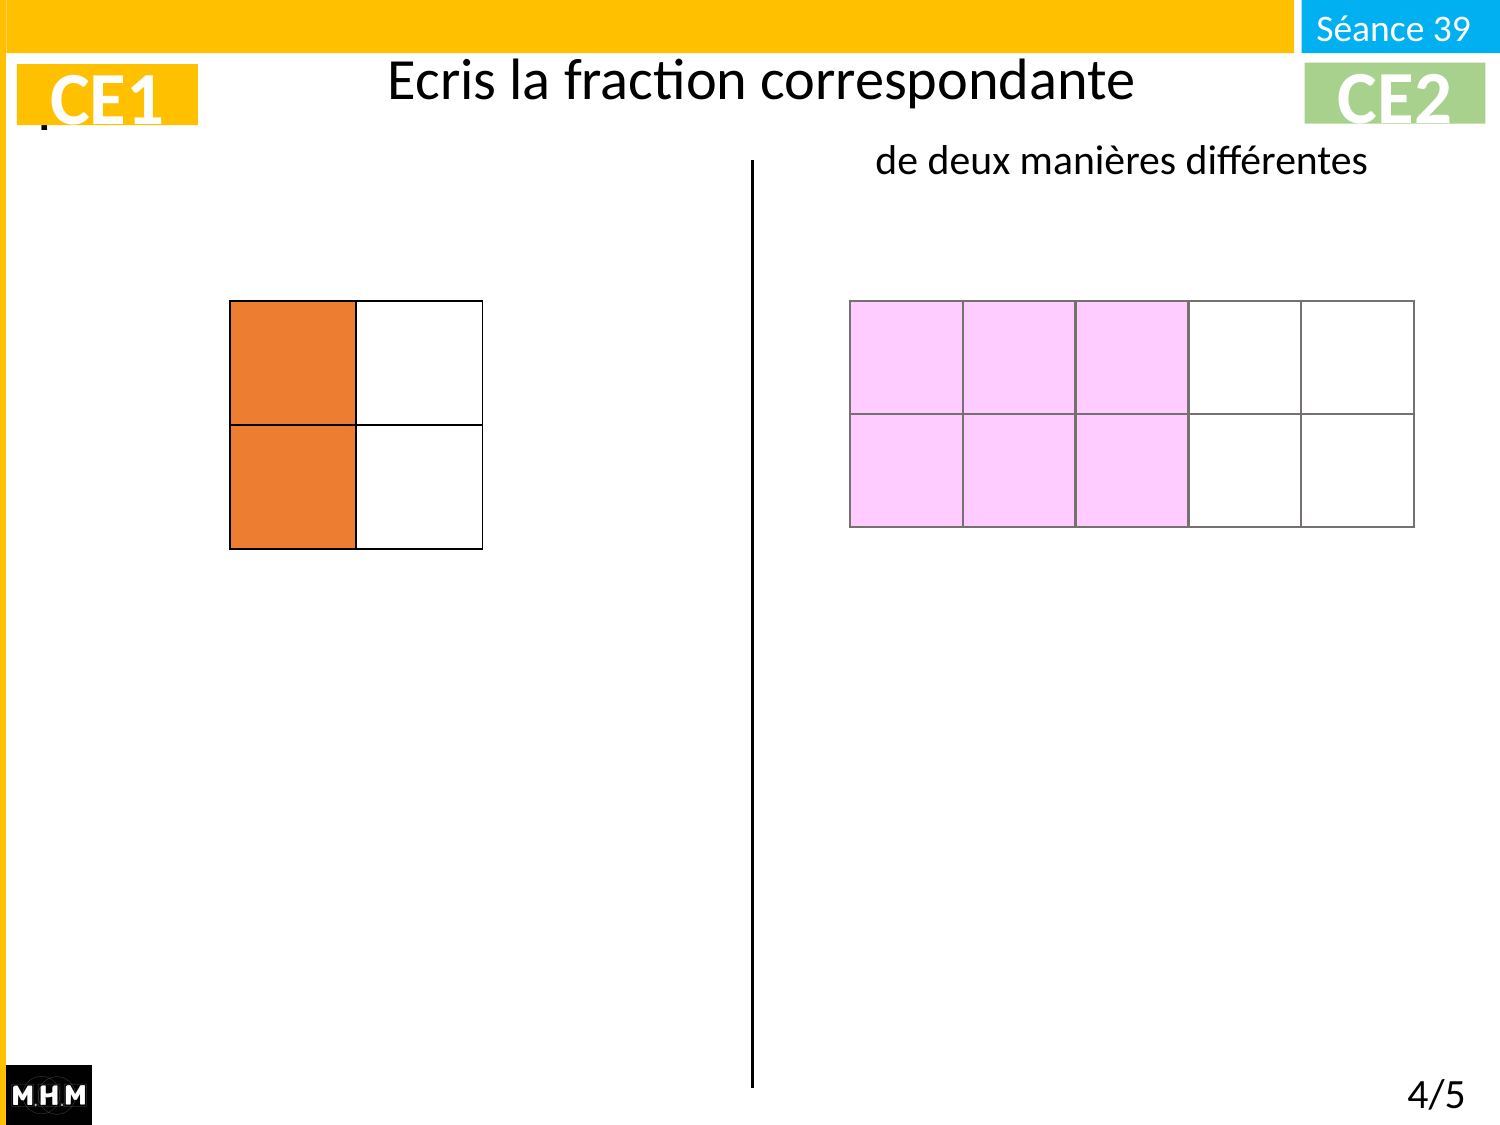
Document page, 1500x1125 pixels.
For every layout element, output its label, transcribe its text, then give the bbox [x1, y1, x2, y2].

text_box CE1 [16, 63, 199, 126]
table_header [357, 302, 482, 424]
table_cell [231, 426, 355, 548]
table_header [231, 302, 355, 424]
text_box CE2 [1303, 62, 1487, 125]
table_cell [357, 426, 482, 548]
text_box Ecris la fraction correspondante [372, 0, 1500, 163]
text_box de deux manières différentes [860, 125, 1500, 190]
picture [6, 1065, 92, 1125]
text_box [849, 300, 1415, 527]
list 4/5 [1373, 1064, 1500, 1125]
